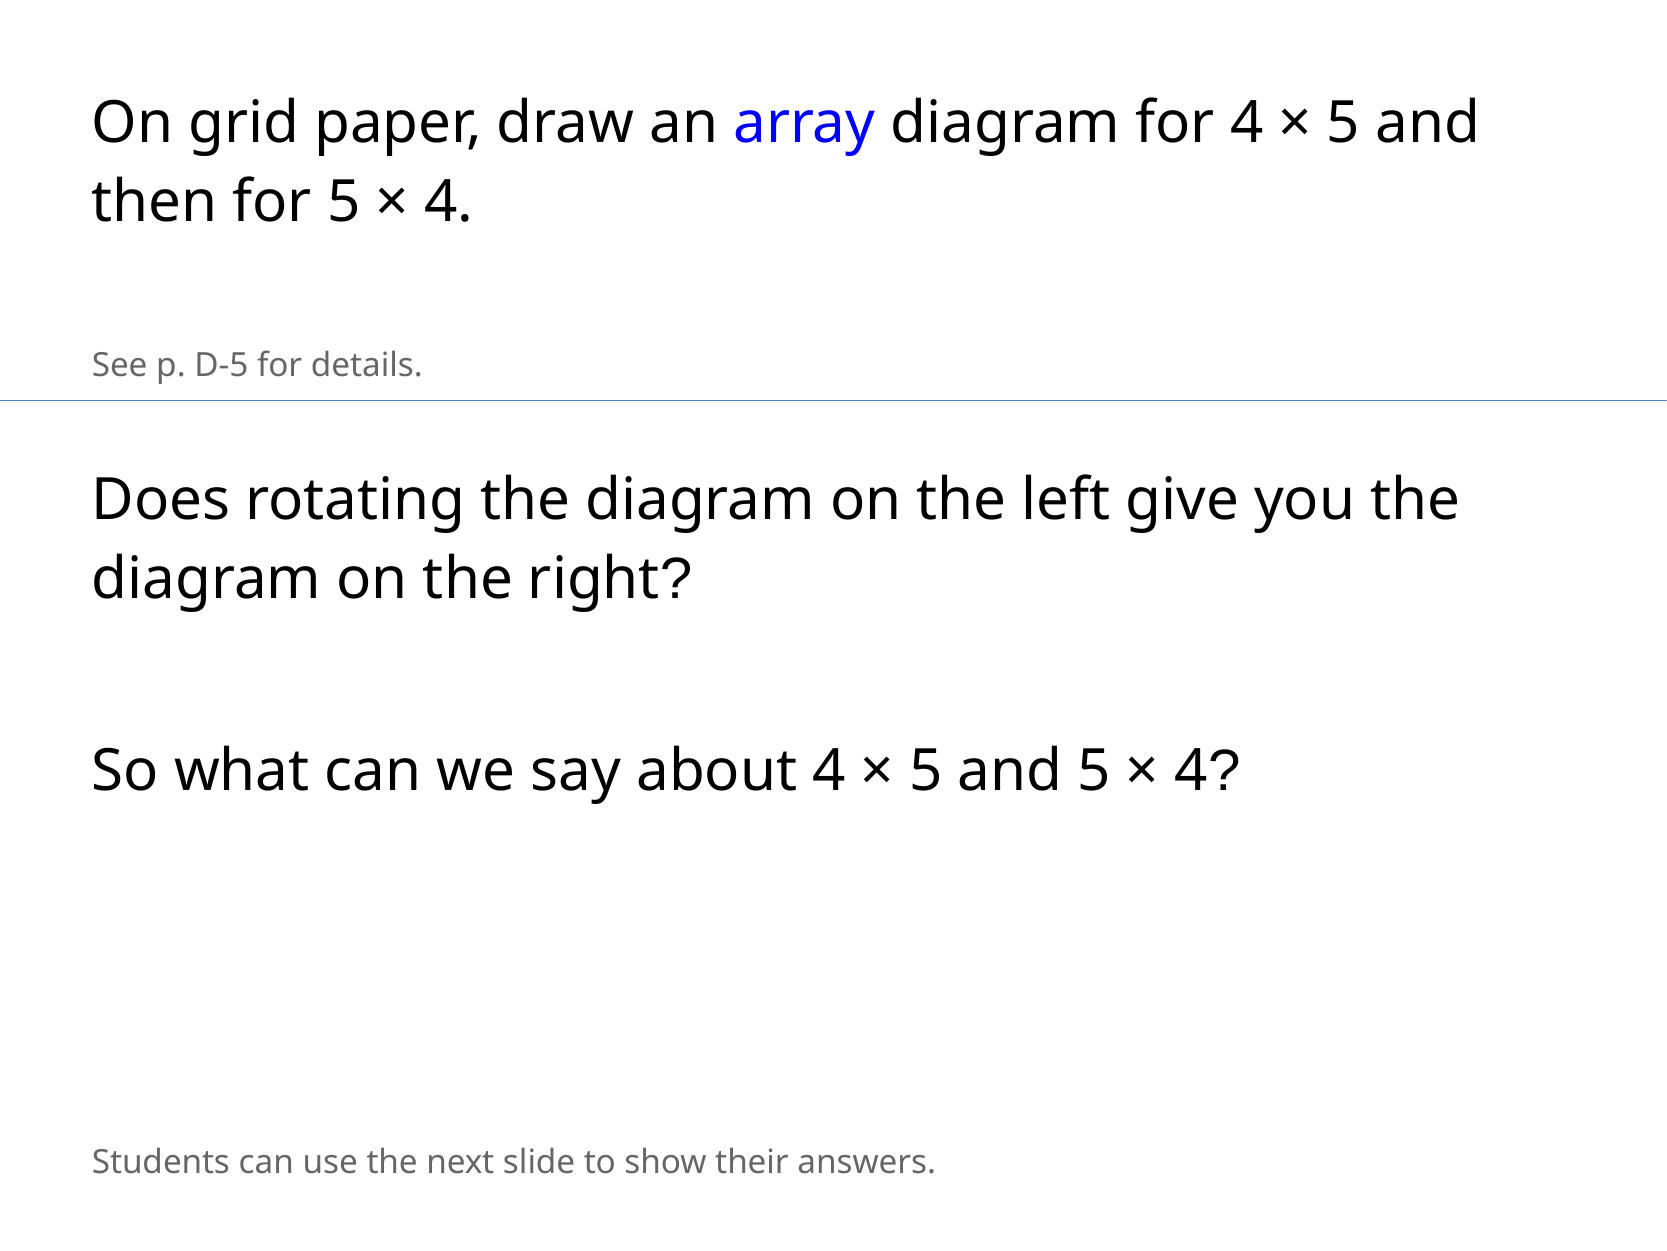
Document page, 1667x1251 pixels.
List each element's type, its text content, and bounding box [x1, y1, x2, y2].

text_box Does rotating the diagram on the left give you the diagram on the right? [77, 443, 1497, 618]
text_box See p. D-5 for details. [77, 335, 453, 391]
text_box Students can use the next slide to show their answers. [77, 1133, 970, 1188]
text_box On grid paper, draw an array diagram for 4 × 5 and then for 5 × 4. [77, 66, 1517, 241]
text_box So what can we say about 4 × 5 and 5 × 4? [77, 725, 1348, 810]
